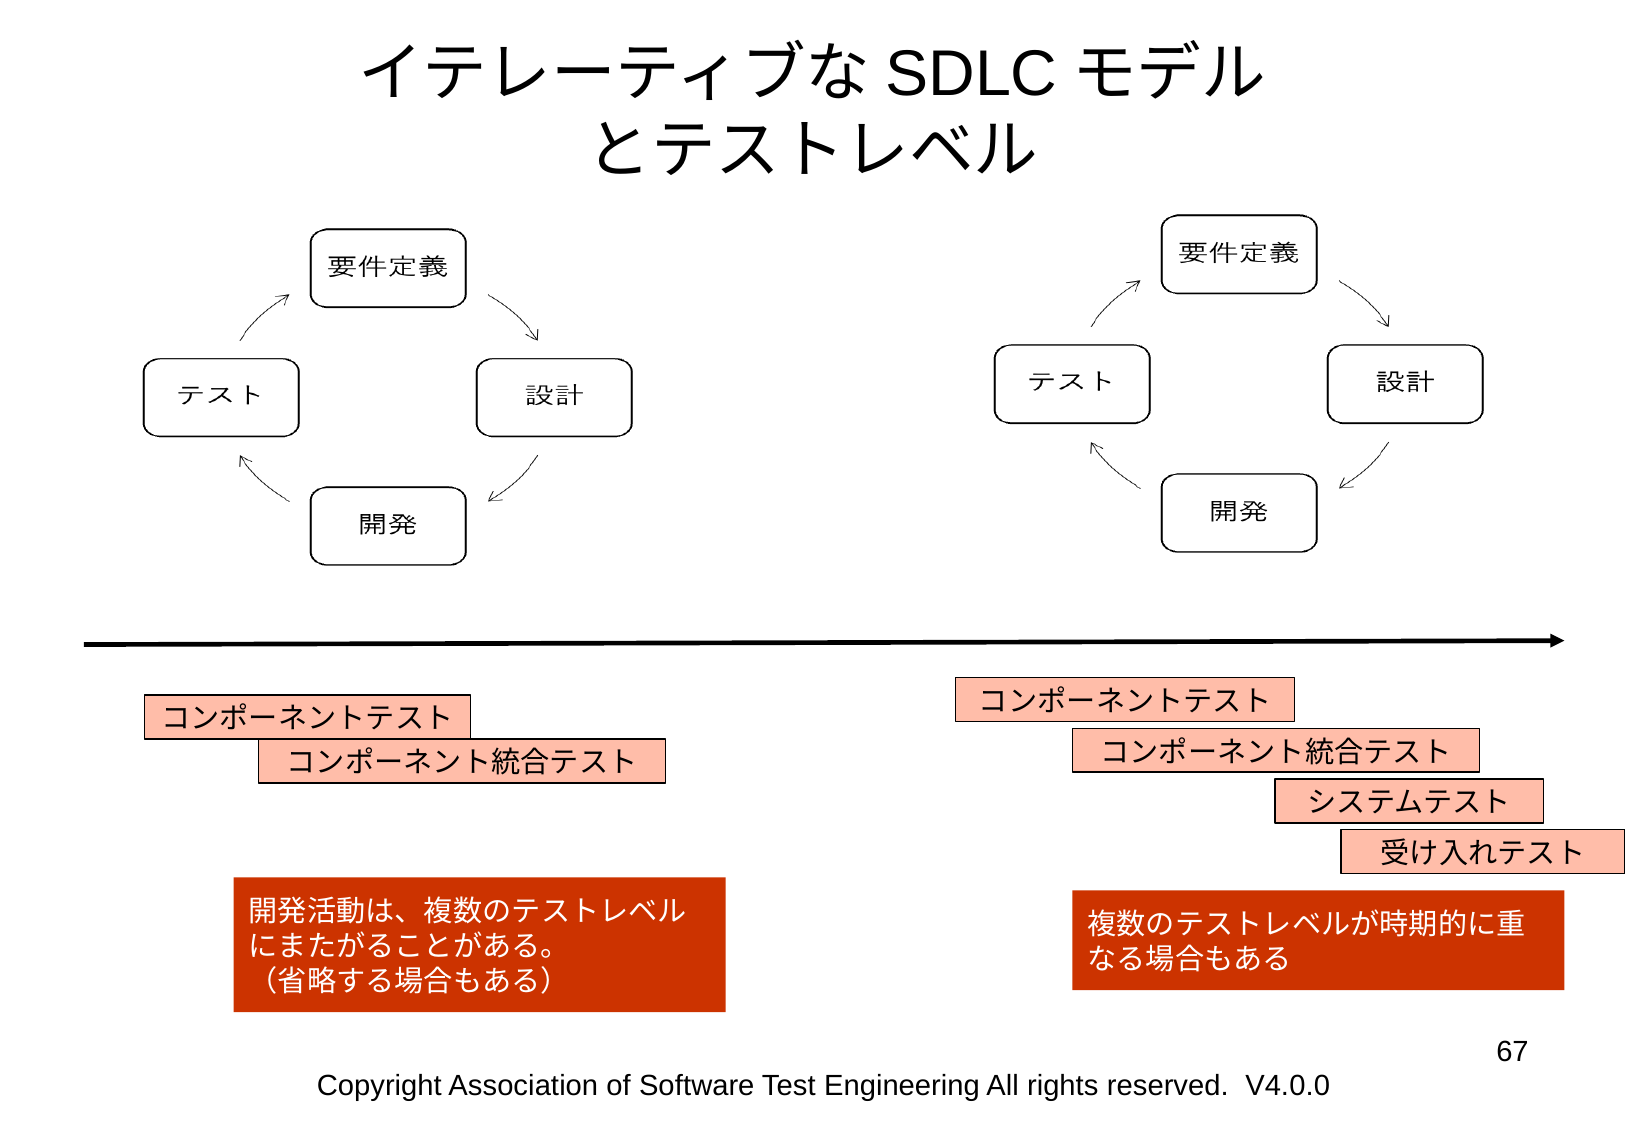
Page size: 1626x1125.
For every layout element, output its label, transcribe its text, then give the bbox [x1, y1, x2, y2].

footer Copyright Association of Software Test Engineering All rights reserved. V4.0.0 [233, 1058, 1415, 1103]
slide_number ‹#› [1164, 1024, 1544, 1103]
title イテレーティブなSDLCモデル とテストレベル [81, 32, 1544, 184]
picture [851, 214, 1625, 553]
text_box 複数のテストレベルが時期的に重なる場合もある [1072, 890, 1565, 991]
text_box コンポーネントテスト [955, 677, 1295, 722]
text_box 開発活動は、複数のテストレベルにまたがることがある。 （省略する場合もある） [233, 877, 726, 1013]
text_box コンポーネント統合テスト [258, 738, 666, 783]
text_box コンポーネント統合テスト [1072, 728, 1480, 773]
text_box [83, 640, 1565, 645]
text_box 受け入れテスト [1341, 829, 1625, 874]
text_box コンポーネントテスト [144, 694, 471, 739]
text_box システムテスト [1275, 779, 1544, 824]
picture [0, 228, 774, 567]
